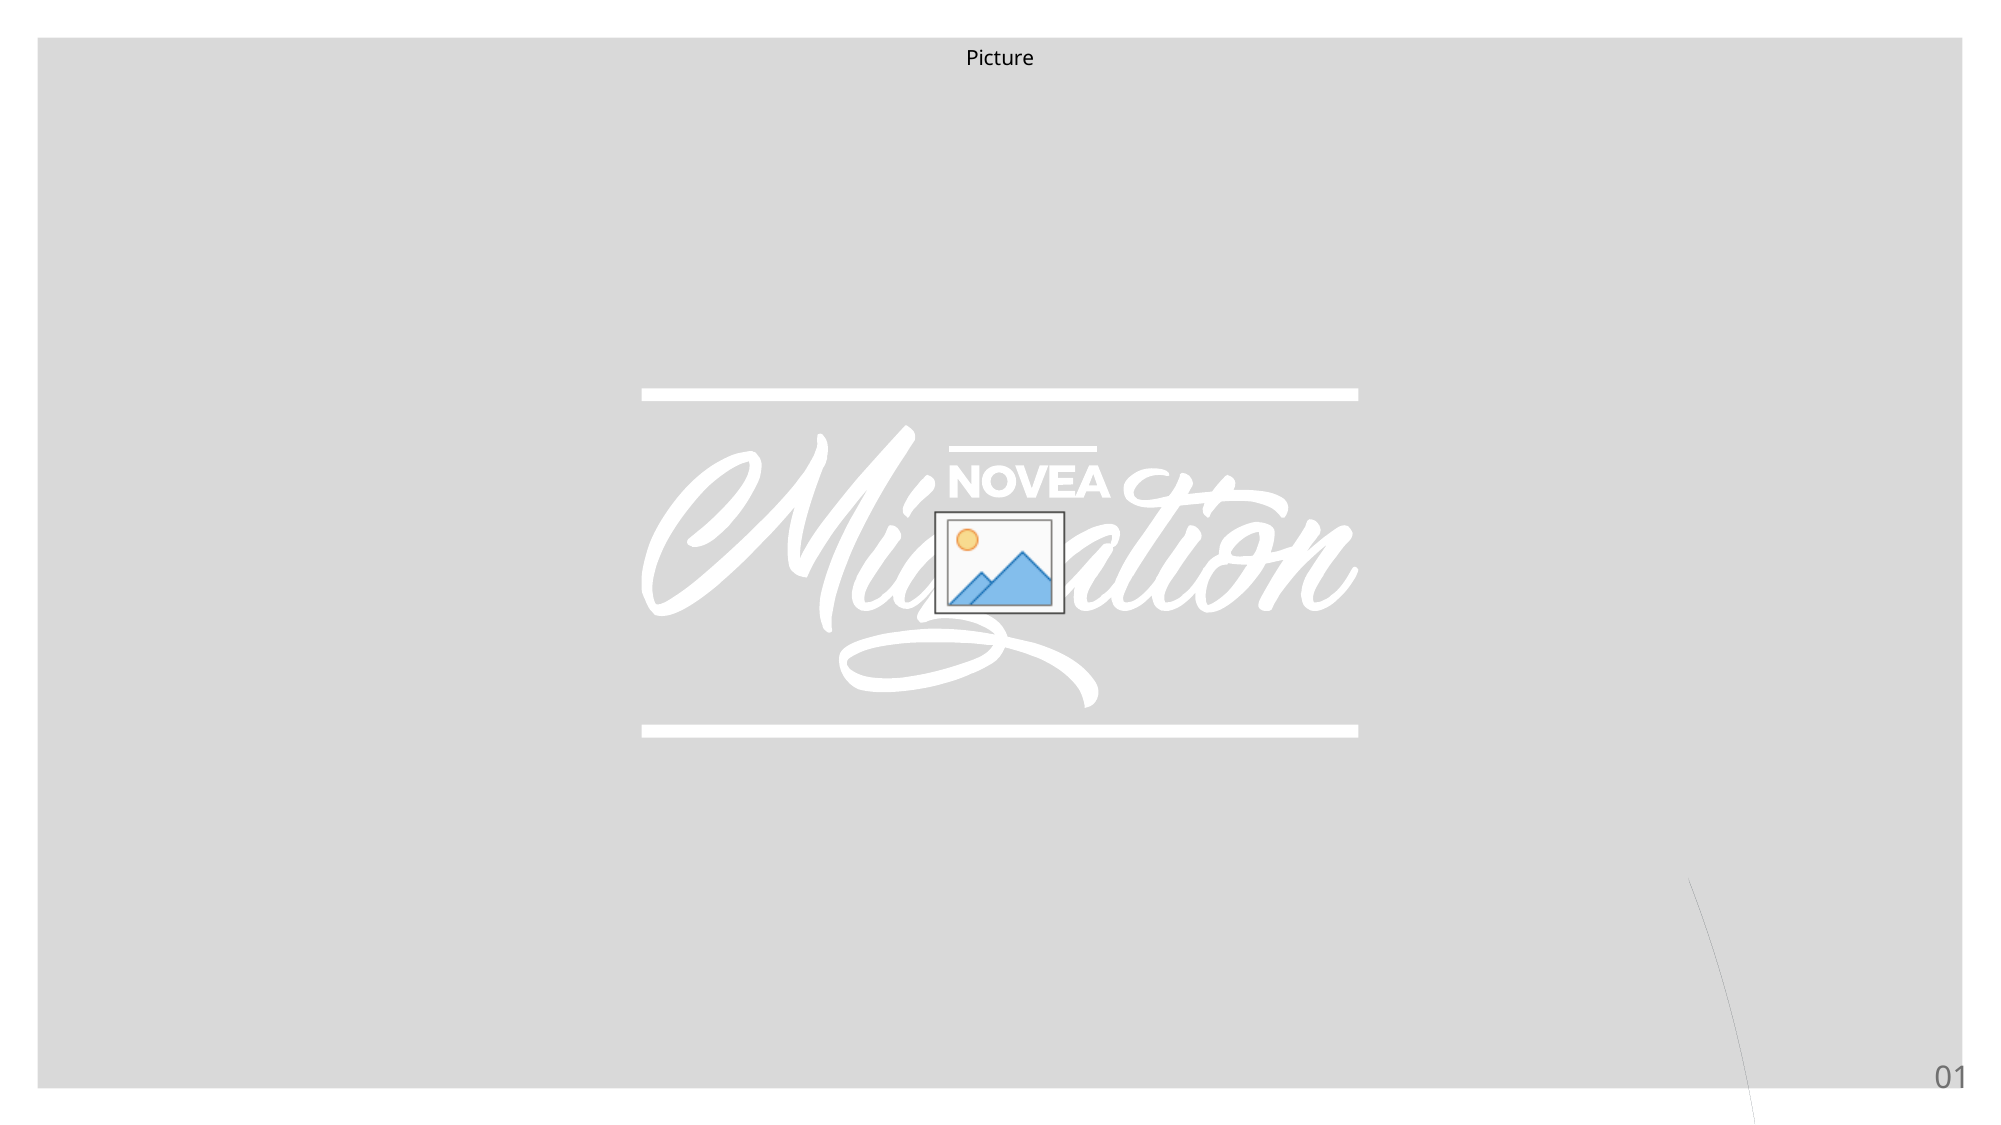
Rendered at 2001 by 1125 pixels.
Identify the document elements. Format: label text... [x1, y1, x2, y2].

picture [37, 37, 1963, 1089]
slide_number 01 [1904, 1030, 2000, 1125]
